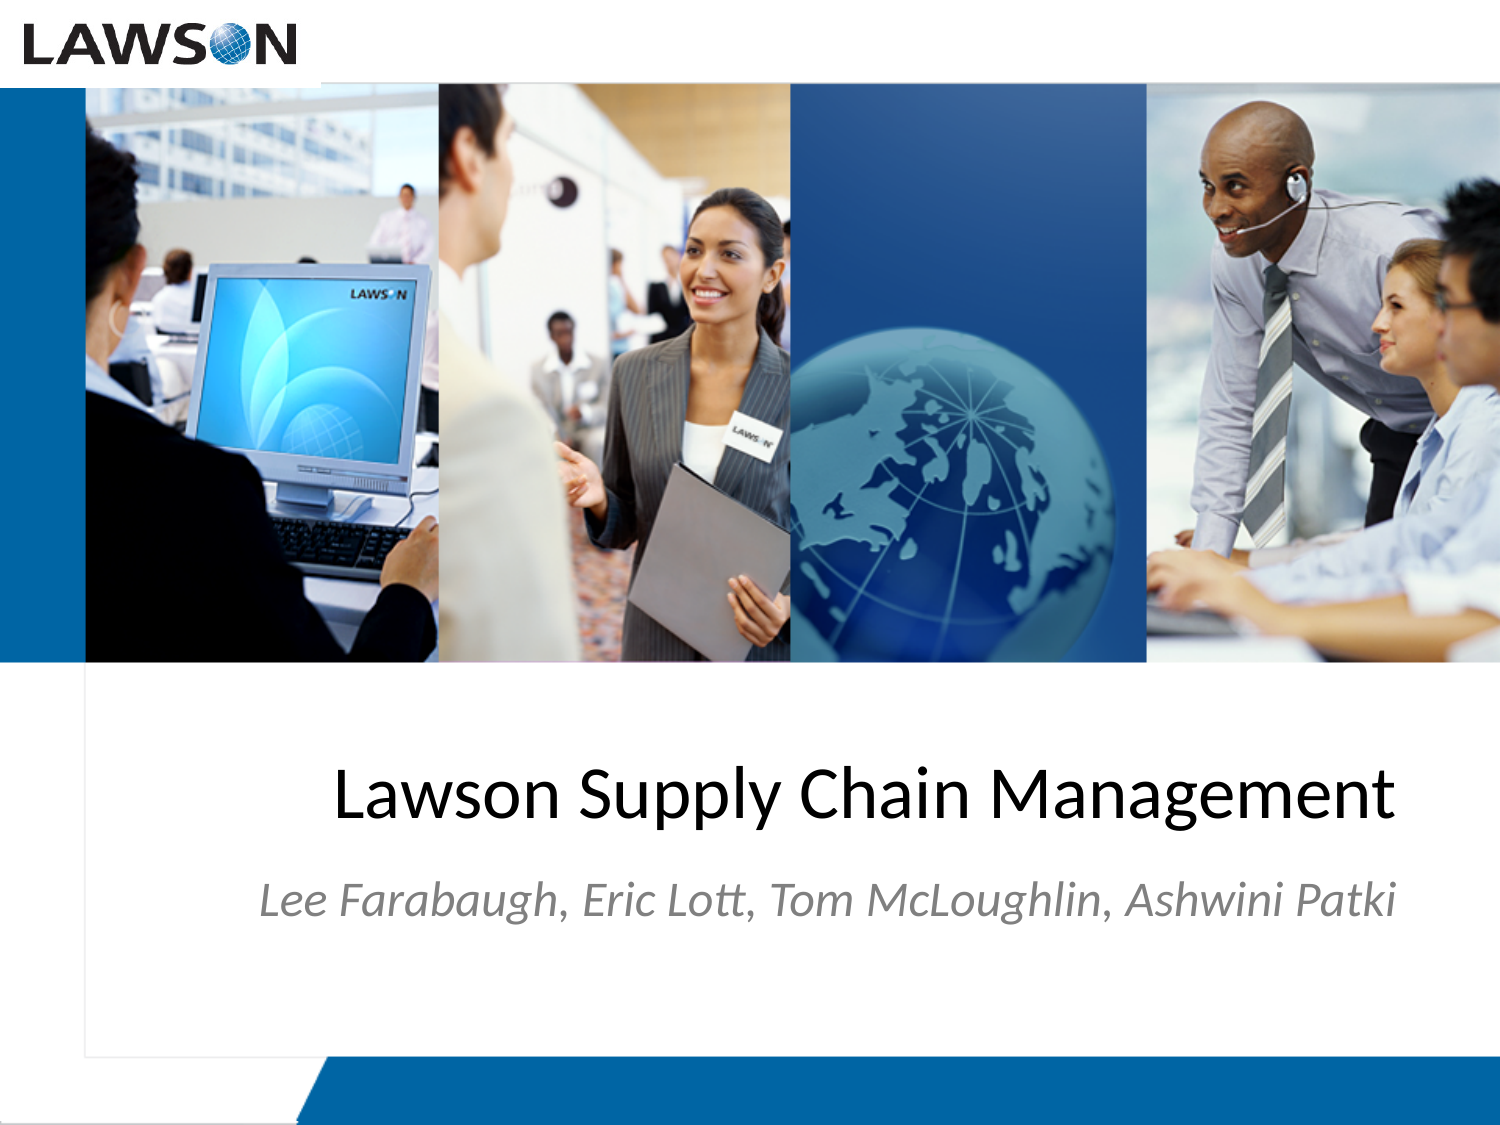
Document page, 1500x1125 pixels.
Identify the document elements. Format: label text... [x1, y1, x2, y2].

picture [0, 0, 1500, 1125]
list Lee Farabaugh, Eric Lott, Tom McLoughlin, Ashwini Patki [27, 859, 1413, 1009]
list Lawson Supply Chain Management [137, 736, 1413, 859]
